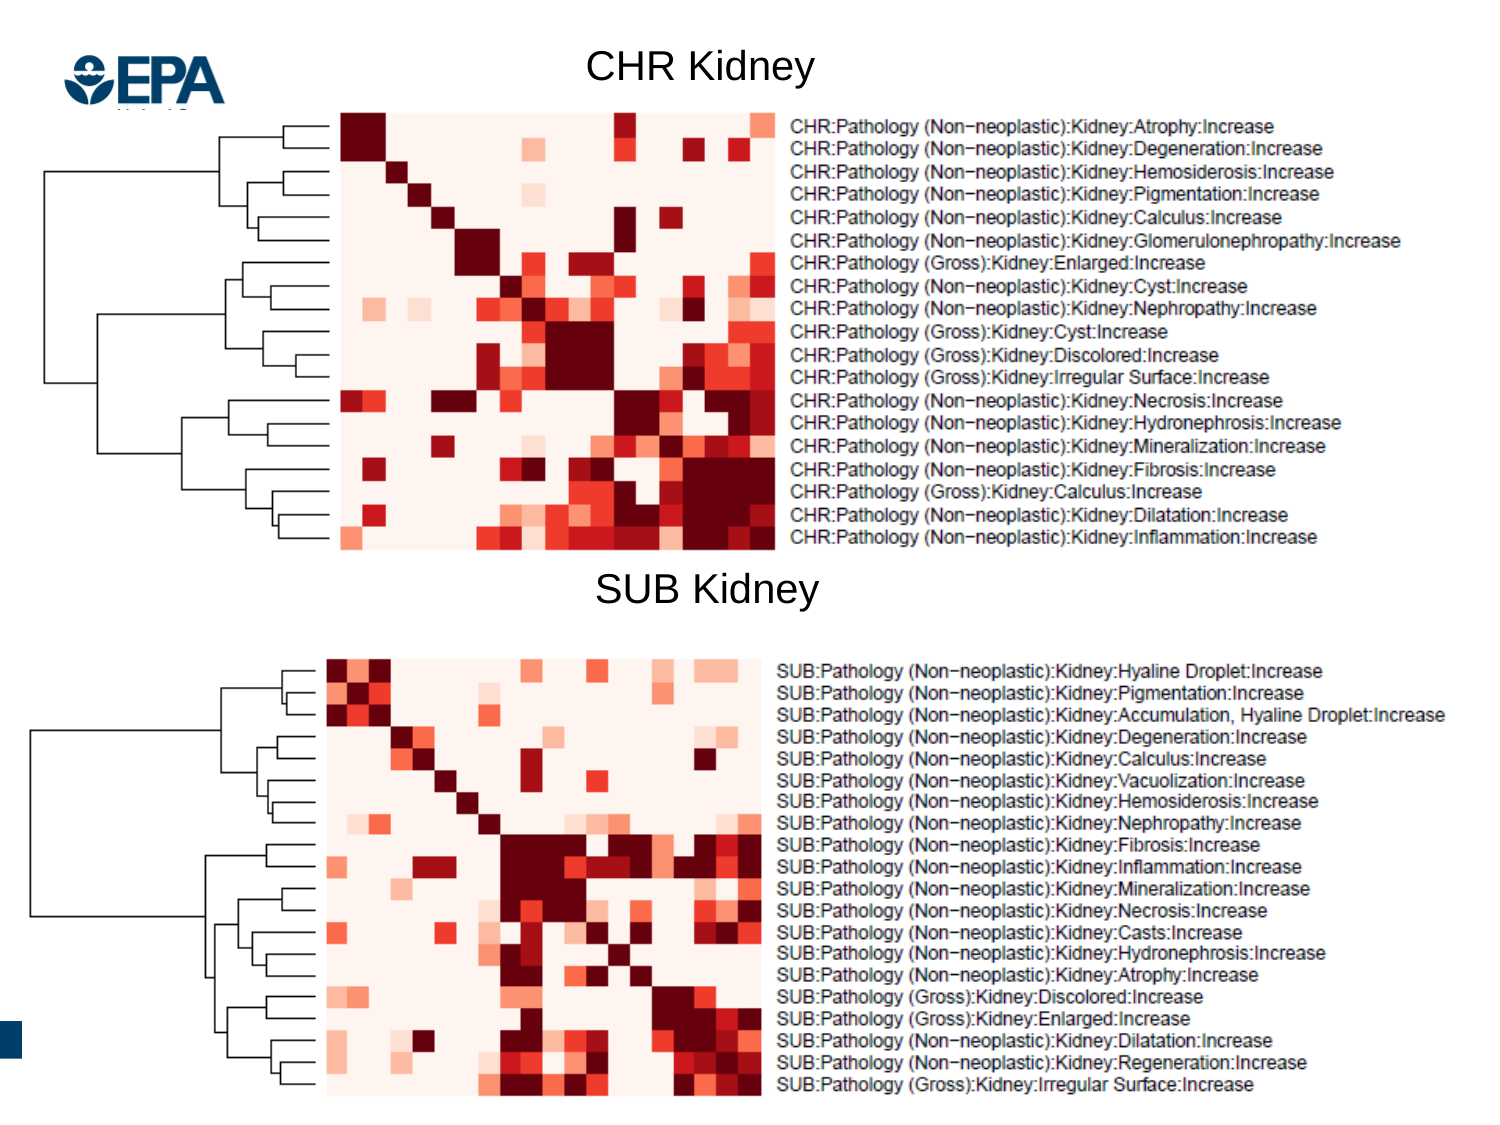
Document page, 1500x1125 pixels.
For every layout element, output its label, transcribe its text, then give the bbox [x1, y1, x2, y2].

text_box CHR Kidney [570, 31, 1030, 97]
text_box SUB Kidney [580, 563, 1039, 620]
picture [0, 0, 1500, 1125]
